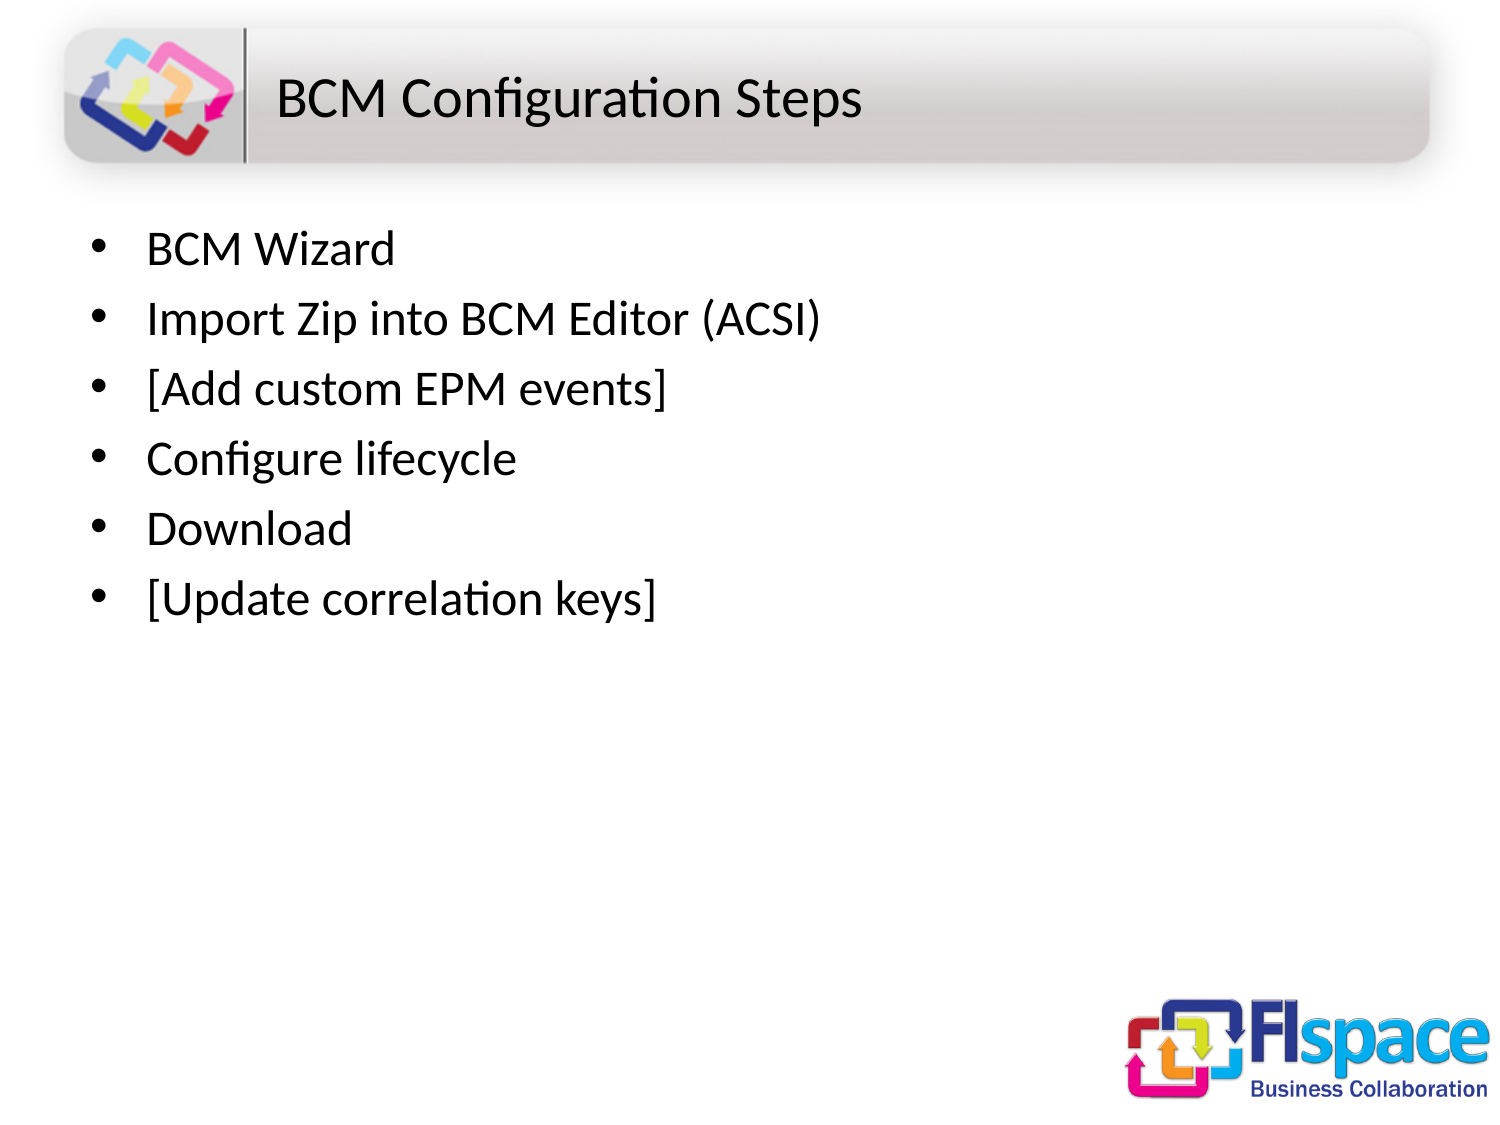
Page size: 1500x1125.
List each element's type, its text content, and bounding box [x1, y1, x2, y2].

list BCM Wizard Import Zip into BCM Editor (ACSI) [Add custom EPM events] Configure lifecycle Download [Update correlation keys] [75, 208, 1425, 988]
picture [1118, 993, 1496, 1101]
picture [0, 0, 1500, 253]
title BCM Configuration Steps [261, 39, 1401, 149]
